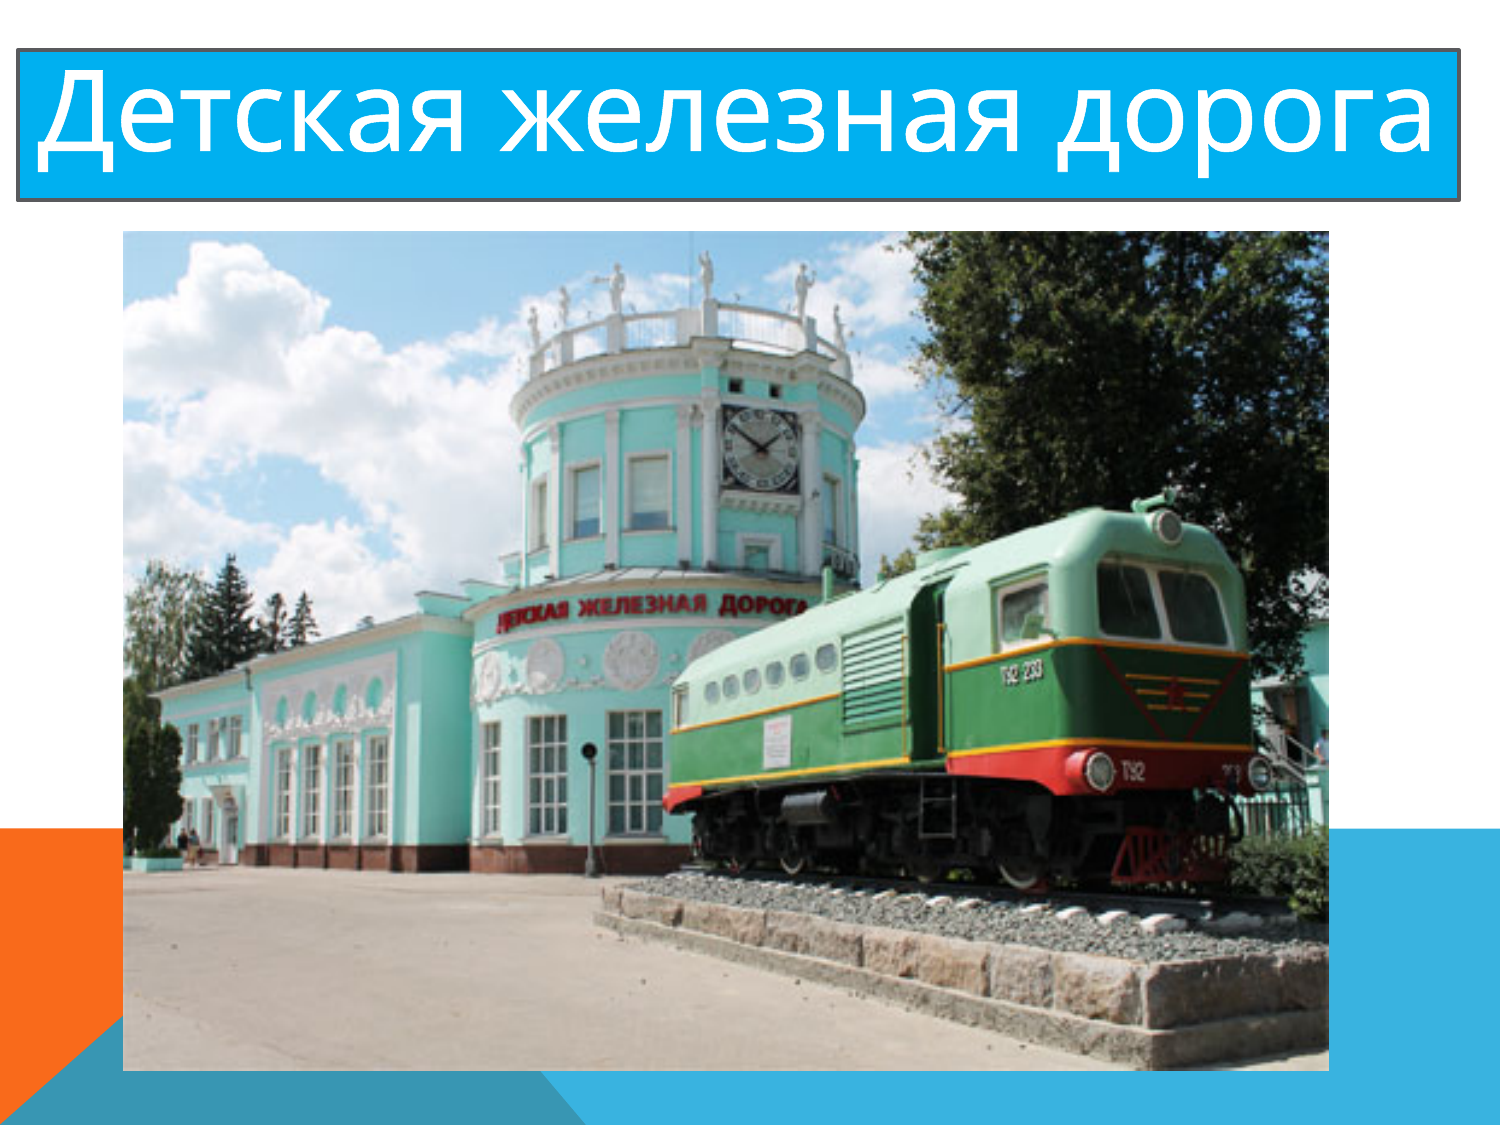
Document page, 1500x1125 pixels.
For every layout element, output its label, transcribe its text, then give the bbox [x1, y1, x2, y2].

picture [123, 231, 1329, 1071]
text_box [16, 48, 1461, 202]
text_box Детская железная дорога [22, 30, 1454, 181]
